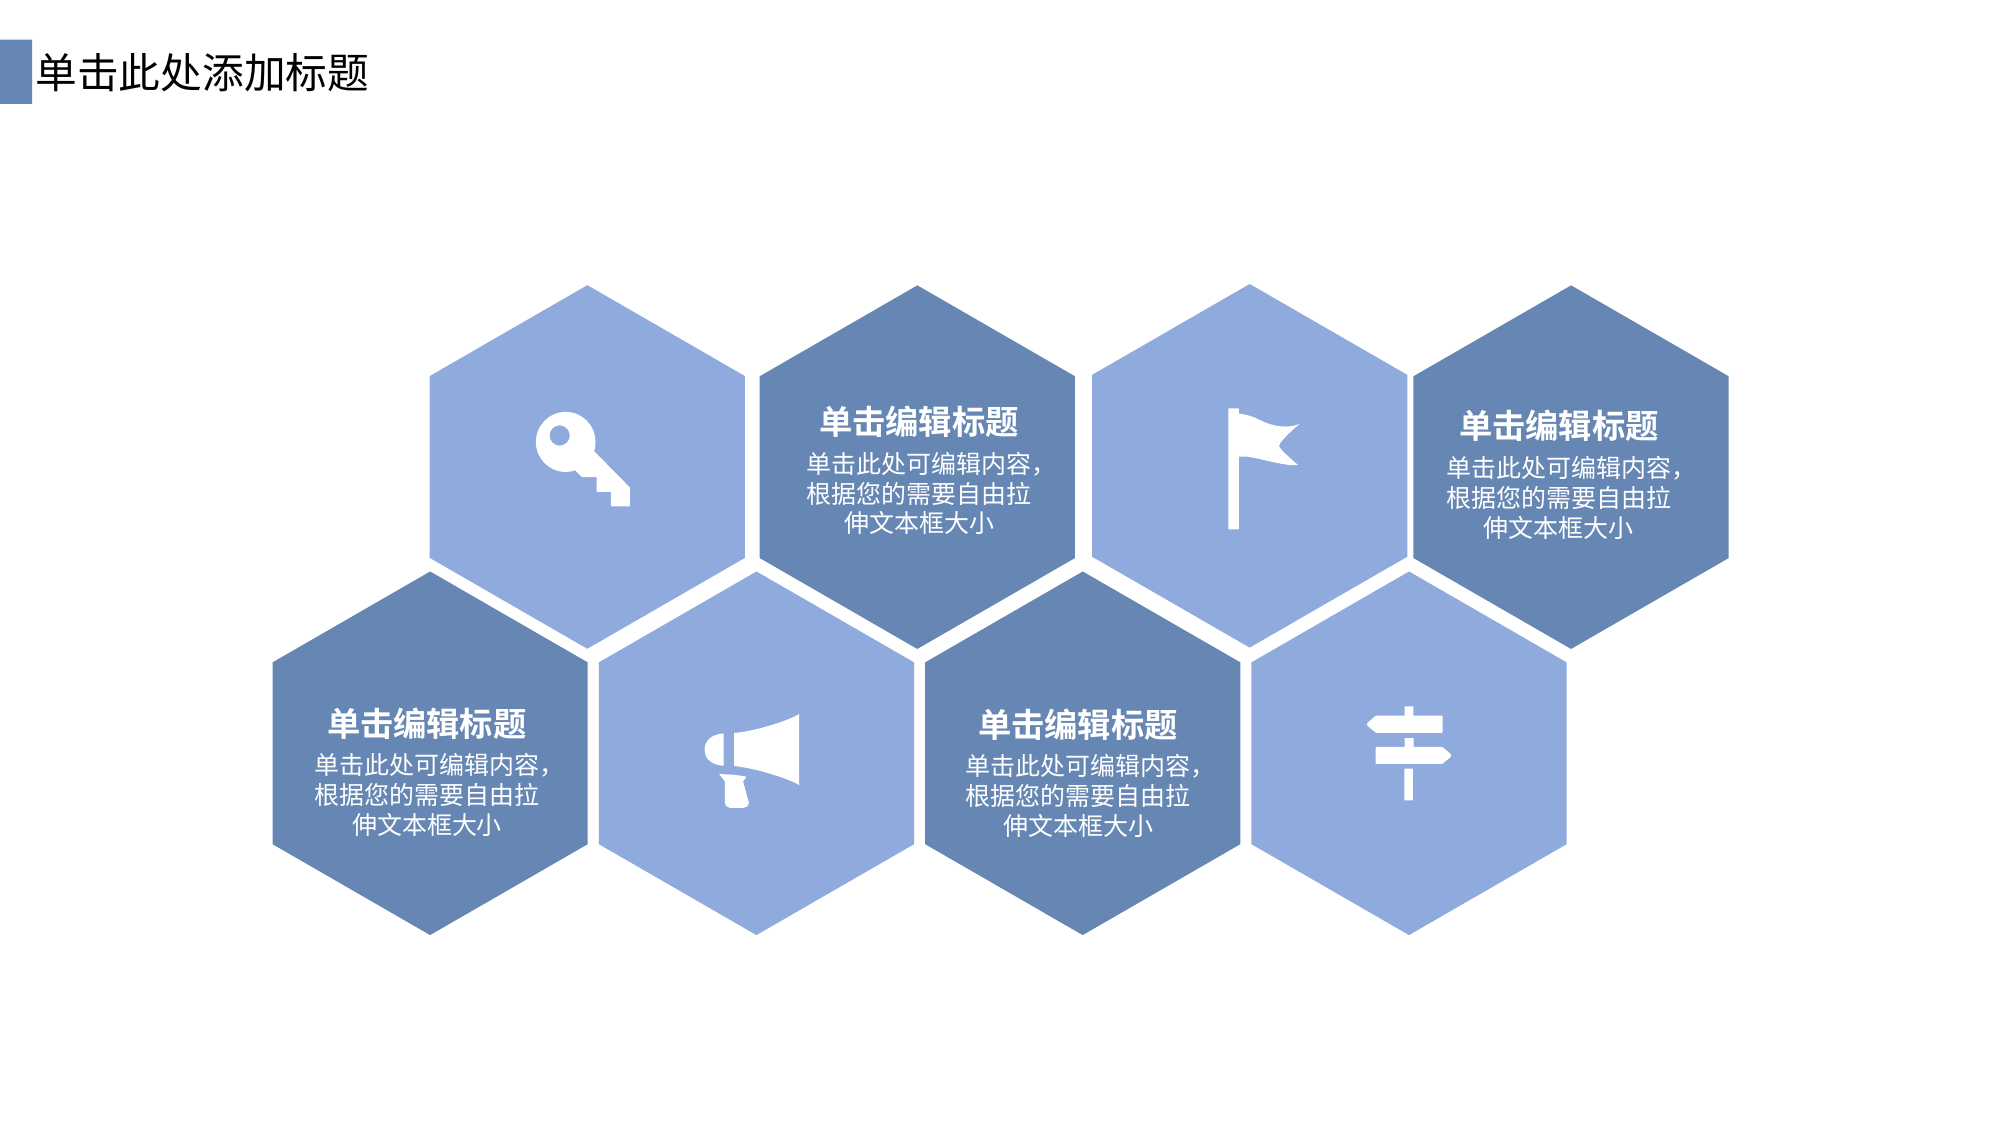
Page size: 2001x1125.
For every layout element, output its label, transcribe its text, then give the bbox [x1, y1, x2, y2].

text_box [1404, 768, 1413, 801]
text_box 单击此处添加标题 [20, 39, 404, 105]
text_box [234, 703, 619, 841]
text_box [1367, 706, 1443, 733]
text_box [1228, 408, 1239, 530]
text_box [1251, 571, 1567, 936]
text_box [886, 703, 1270, 842]
text_box [1092, 283, 1408, 648]
text_box [718, 773, 749, 808]
text_box [429, 285, 745, 649]
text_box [1366, 405, 1751, 544]
text_box [925, 842, 1241, 936]
text_box [1239, 413, 1300, 466]
text_box [535, 411, 630, 507]
text_box [1413, 544, 1729, 649]
text_box [1413, 285, 1729, 405]
text_box [734, 713, 800, 786]
text_box [759, 539, 1075, 649]
text_box [704, 733, 724, 766]
text_box [272, 841, 588, 936]
text_box [272, 571, 588, 703]
text_box [0, 39, 20, 105]
text_box [598, 571, 915, 936]
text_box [727, 401, 1111, 539]
text_box [925, 571, 1241, 703]
text_box [759, 285, 1075, 401]
text_box [1375, 738, 1452, 764]
